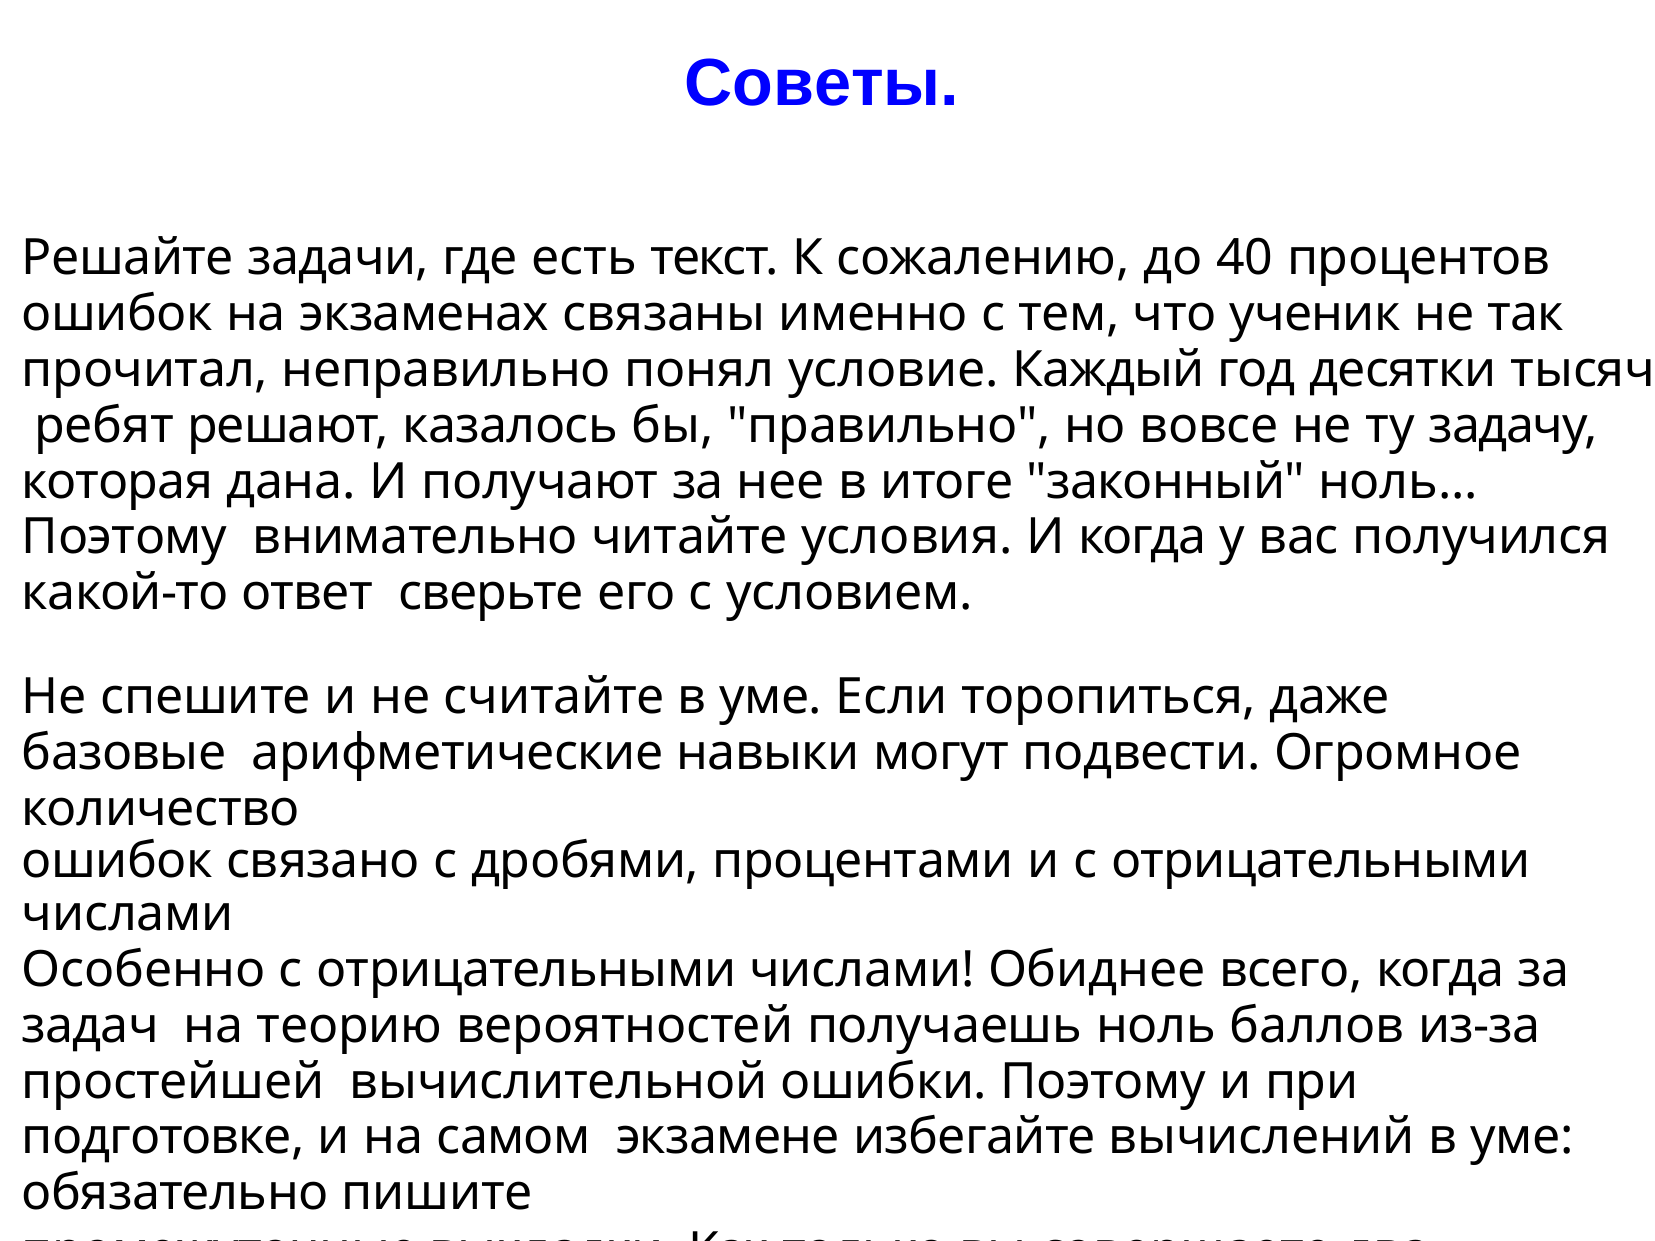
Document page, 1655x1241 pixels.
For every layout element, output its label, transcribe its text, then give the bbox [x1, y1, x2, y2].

title Советы. [682, 36, 961, 224]
text_box Решайте задачи, где есть текст. К сожалению, до 40 процентов ошибок на экзаменах связаны именно с тем, что ученик не так прочитал, неправильно понял условие. Каждый год десятки тысяч ребят решают, казалось бы, "правильно", но вовсе не ту задачу, которая дана. И получают за нее в итоге "законный" ноль... Поэтому внимательно читайте условия. И когда у вас получился какой-то ответ сверьте его с условием. Не спешите и не считайте в уме. Если торопиться, даже базовые арифметические навыки могут подвести. Огромное количество ошибок связано с дробями, процентами и с отрицательными числами Особенно с отрицательными числами! Обиднее всего, когда за задач на теорию вероятностей получаешь ноль баллов из-за простейшей вычислительной ошибки. Поэтому и при подготовке, и на самом экзамене избегайте вычислений в уме: обязательно пишите промежуточные выкладки. Как только вы совершаете два действия в уме, это сразу повышает риск ошибки. [19, 224, 1655, 1241]
